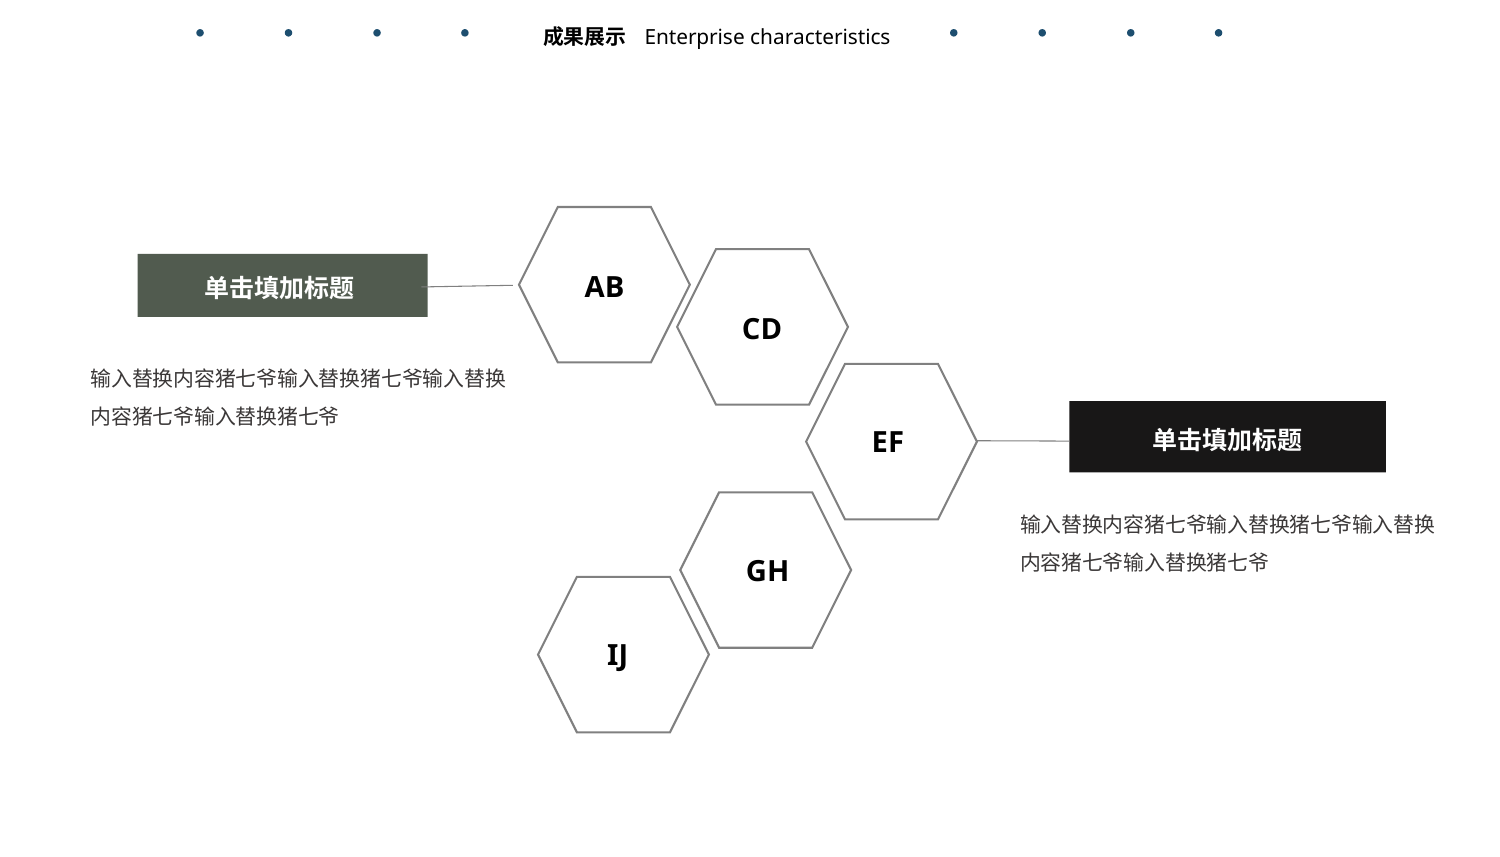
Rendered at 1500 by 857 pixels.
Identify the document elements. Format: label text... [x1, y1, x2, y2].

text_box [1037, 27, 1048, 38]
text_box CD [727, 302, 847, 353]
text_box AB [569, 260, 690, 311]
text_box [283, 27, 294, 38]
text_box 单击填加标题 [121, 249, 438, 321]
text_box [675, 248, 837, 406]
text_box 输入替换内容猪七爷输入替换猪七爷输入替换内容猪七爷输入替换猪七爷 [75, 346, 521, 436]
text_box [195, 27, 205, 38]
text_box [1213, 27, 1224, 38]
text_box [517, 205, 679, 364]
text_box [679, 491, 840, 649]
text_box 输入替换内容猪七爷输入替换猪七爷输入替换内容猪七爷输入替换猪七爷 [1005, 492, 1450, 582]
text_box [948, 27, 959, 38]
text_box 成果展示 [528, 16, 629, 57]
text_box [536, 575, 698, 734]
text_box [460, 27, 470, 38]
text_box IJ [592, 629, 713, 679]
text_box GH [731, 544, 851, 595]
text_box [1125, 27, 1136, 38]
text_box EF [856, 415, 977, 466]
text_box [804, 362, 966, 521]
text_box Enterprise characteristics [629, 16, 917, 57]
text_box [372, 27, 382, 38]
text_box 单击填加标题 [1069, 401, 1386, 473]
